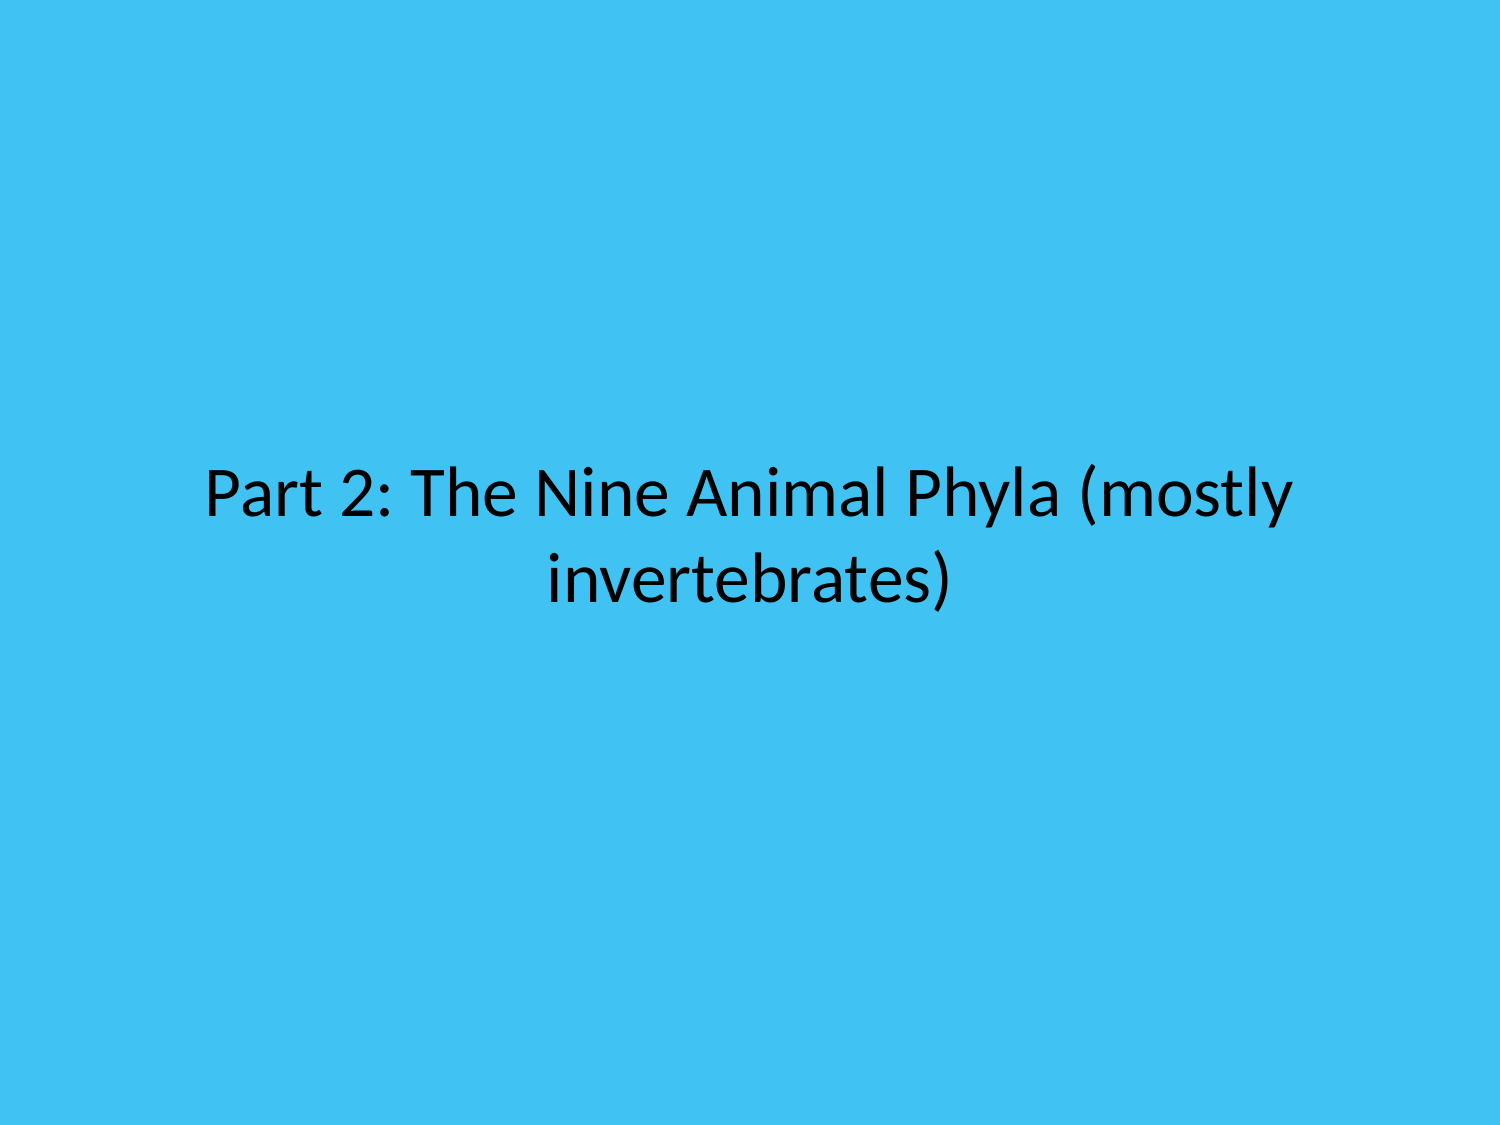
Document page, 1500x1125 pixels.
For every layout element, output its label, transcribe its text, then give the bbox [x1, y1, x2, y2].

title Part 2: The Nine Animal Phyla (mostly invertebrates) [75, 437, 1425, 625]
